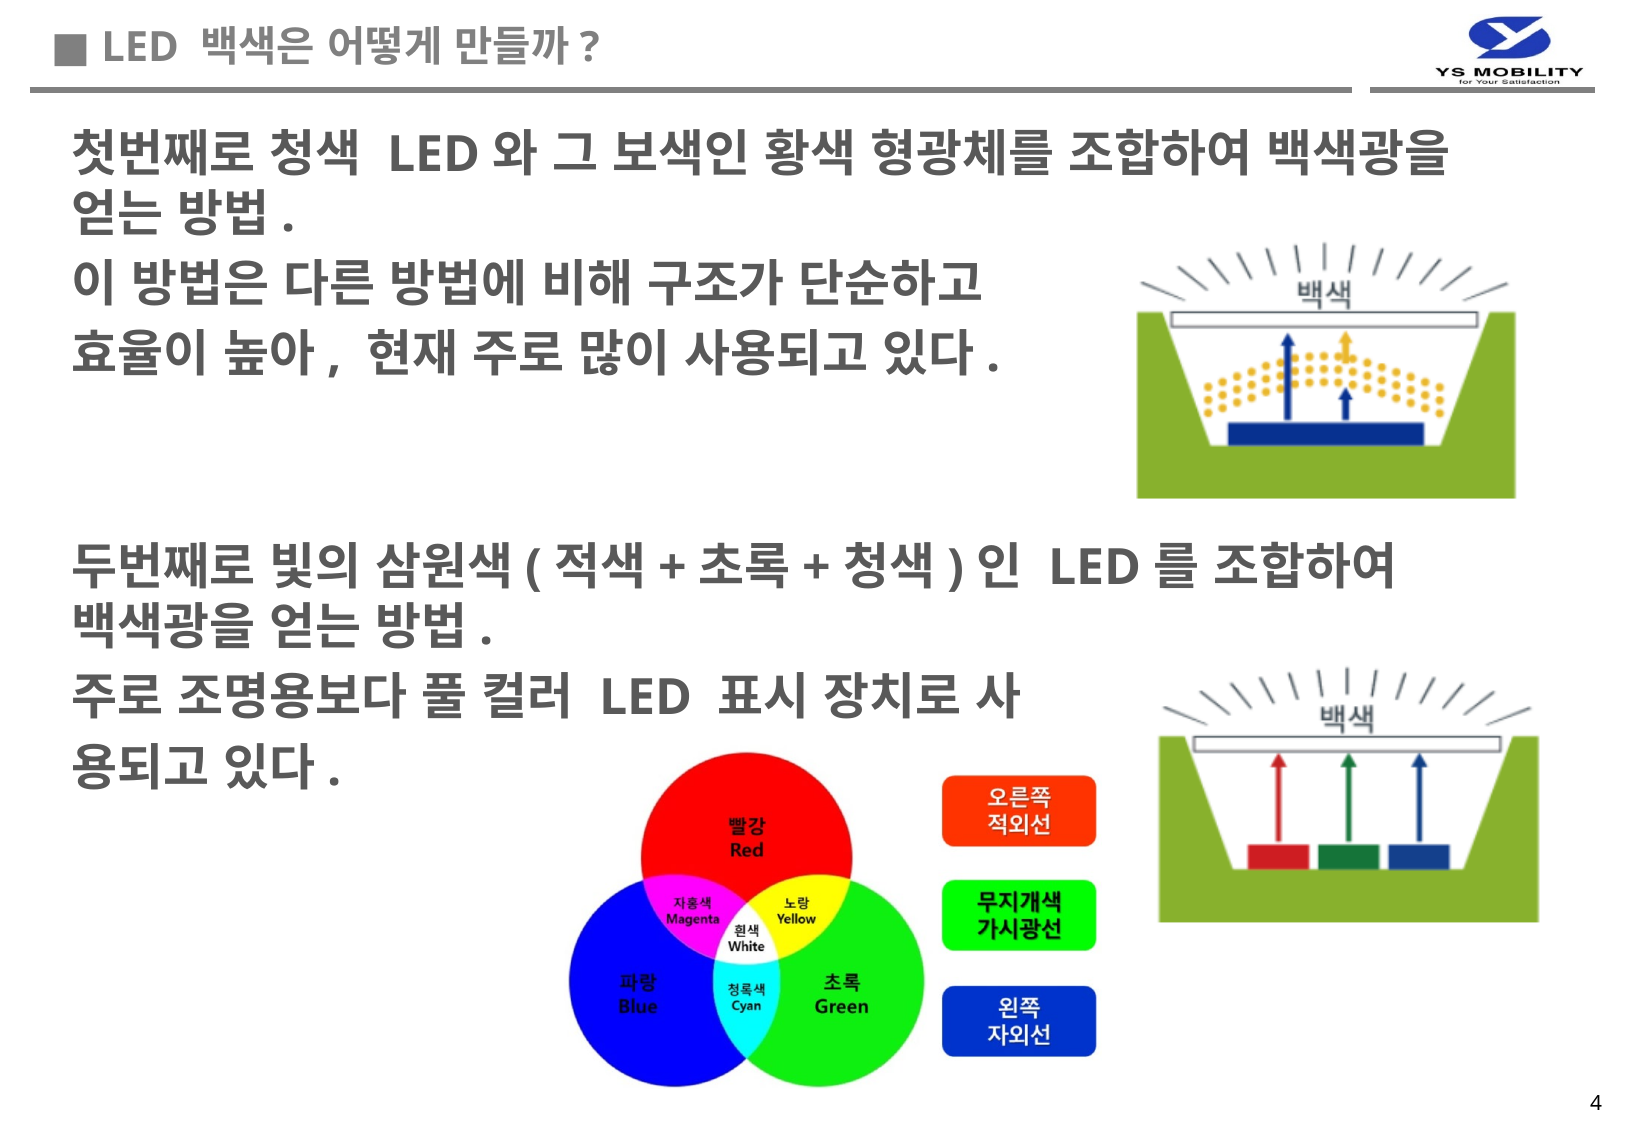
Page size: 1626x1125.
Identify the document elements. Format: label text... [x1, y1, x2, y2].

text_box ■ LED 백색은 어떻게 만들까? [36, 12, 1262, 78]
picture [1123, 633, 1571, 943]
picture [1414, 14, 1586, 87]
picture [564, 744, 1102, 1090]
text_box 첫번째로 청색 LED와 그 보색인 황색 형광체를 조합하여 백색광을 얻는 방법. 이 방법은 다른 방법에 비해 구조가 단순하고 효율이 높아, 현재 주로 많이 사용되고 있다. [56, 113, 1569, 390]
text_box 두번째로 빛의 삼원색(적색+초록+청색)인 LED를 조합하여 백색광을 얻는 방법. 주로 조명용보다 풀 컬러 LED 표시 장치로 사 용되고 있다. [56, 527, 1569, 803]
picture [1095, 219, 1544, 513]
